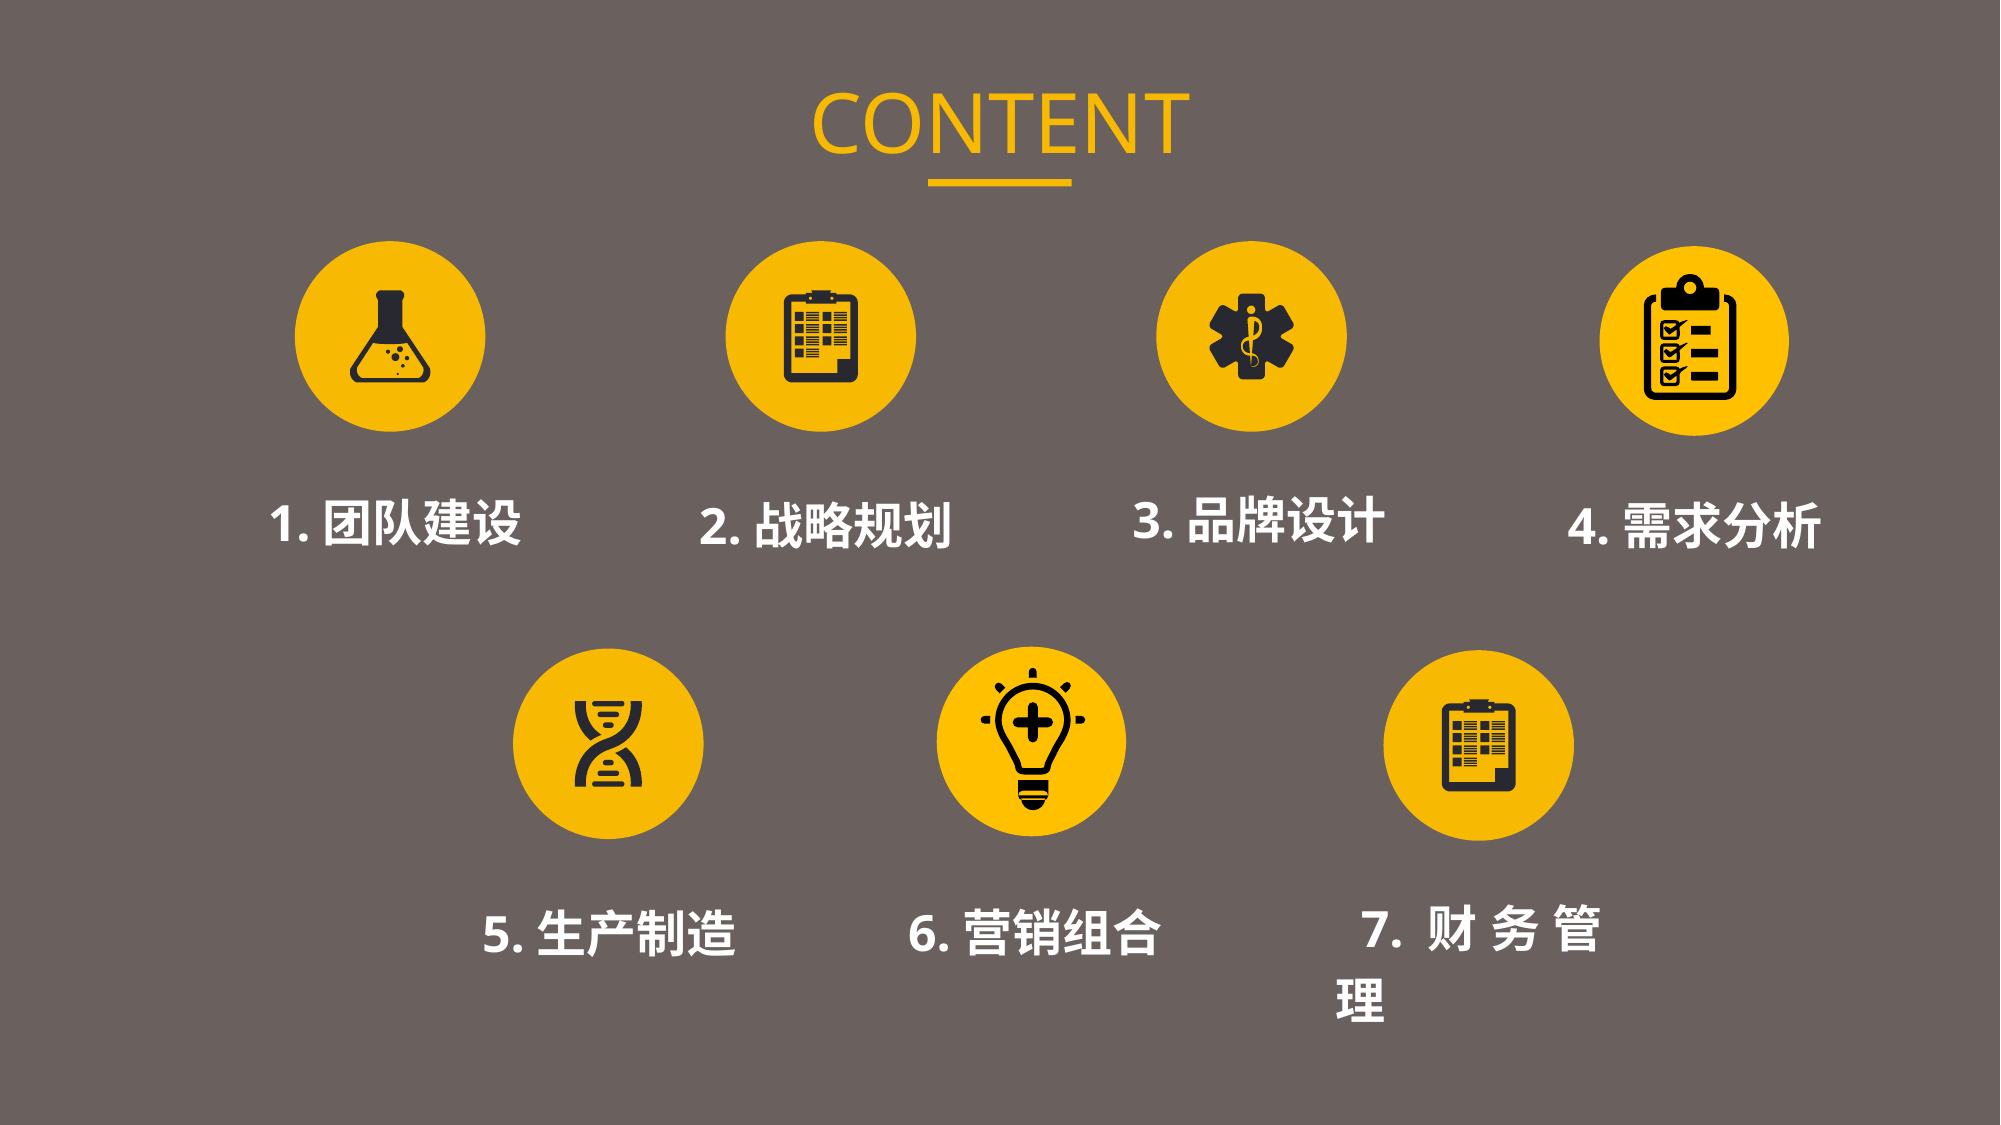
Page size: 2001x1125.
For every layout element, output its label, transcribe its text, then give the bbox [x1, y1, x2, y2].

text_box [1156, 240, 1348, 432]
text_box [602, 474, 985, 610]
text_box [936, 646, 1127, 837]
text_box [181, 483, 564, 619]
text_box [1599, 245, 1790, 436]
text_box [820, 882, 1203, 1001]
text_box CONTENT [748, 62, 1252, 178]
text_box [725, 240, 917, 432]
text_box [512, 648, 704, 840]
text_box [1261, 878, 1644, 1040]
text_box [1480, 474, 1863, 610]
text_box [1045, 469, 1427, 604]
text_box [926, 177, 1074, 189]
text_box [1383, 649, 1575, 841]
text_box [294, 240, 486, 432]
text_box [401, 882, 784, 1001]
